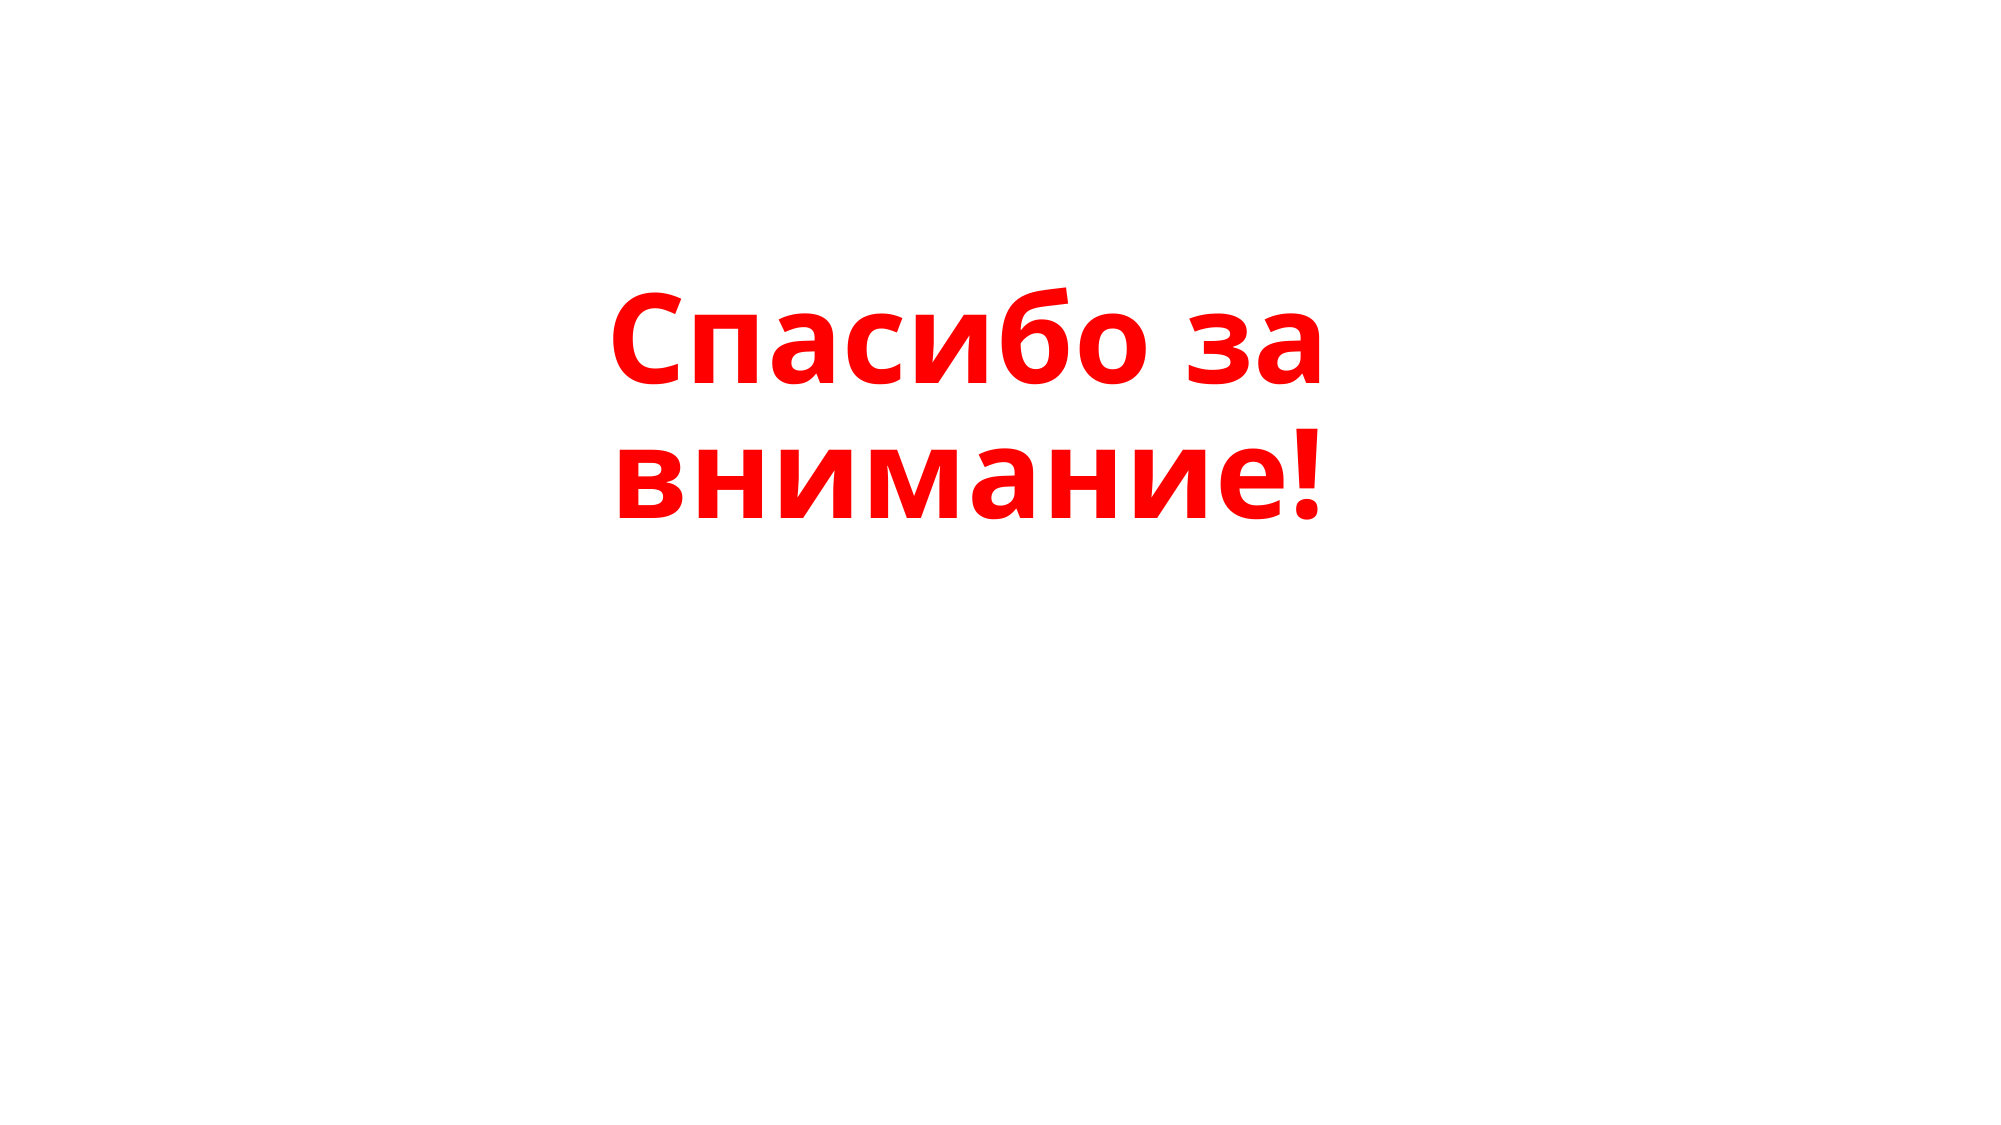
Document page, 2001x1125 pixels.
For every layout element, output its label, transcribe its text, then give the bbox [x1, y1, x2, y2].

title Спасибо за внимание! [218, 311, 1718, 704]
